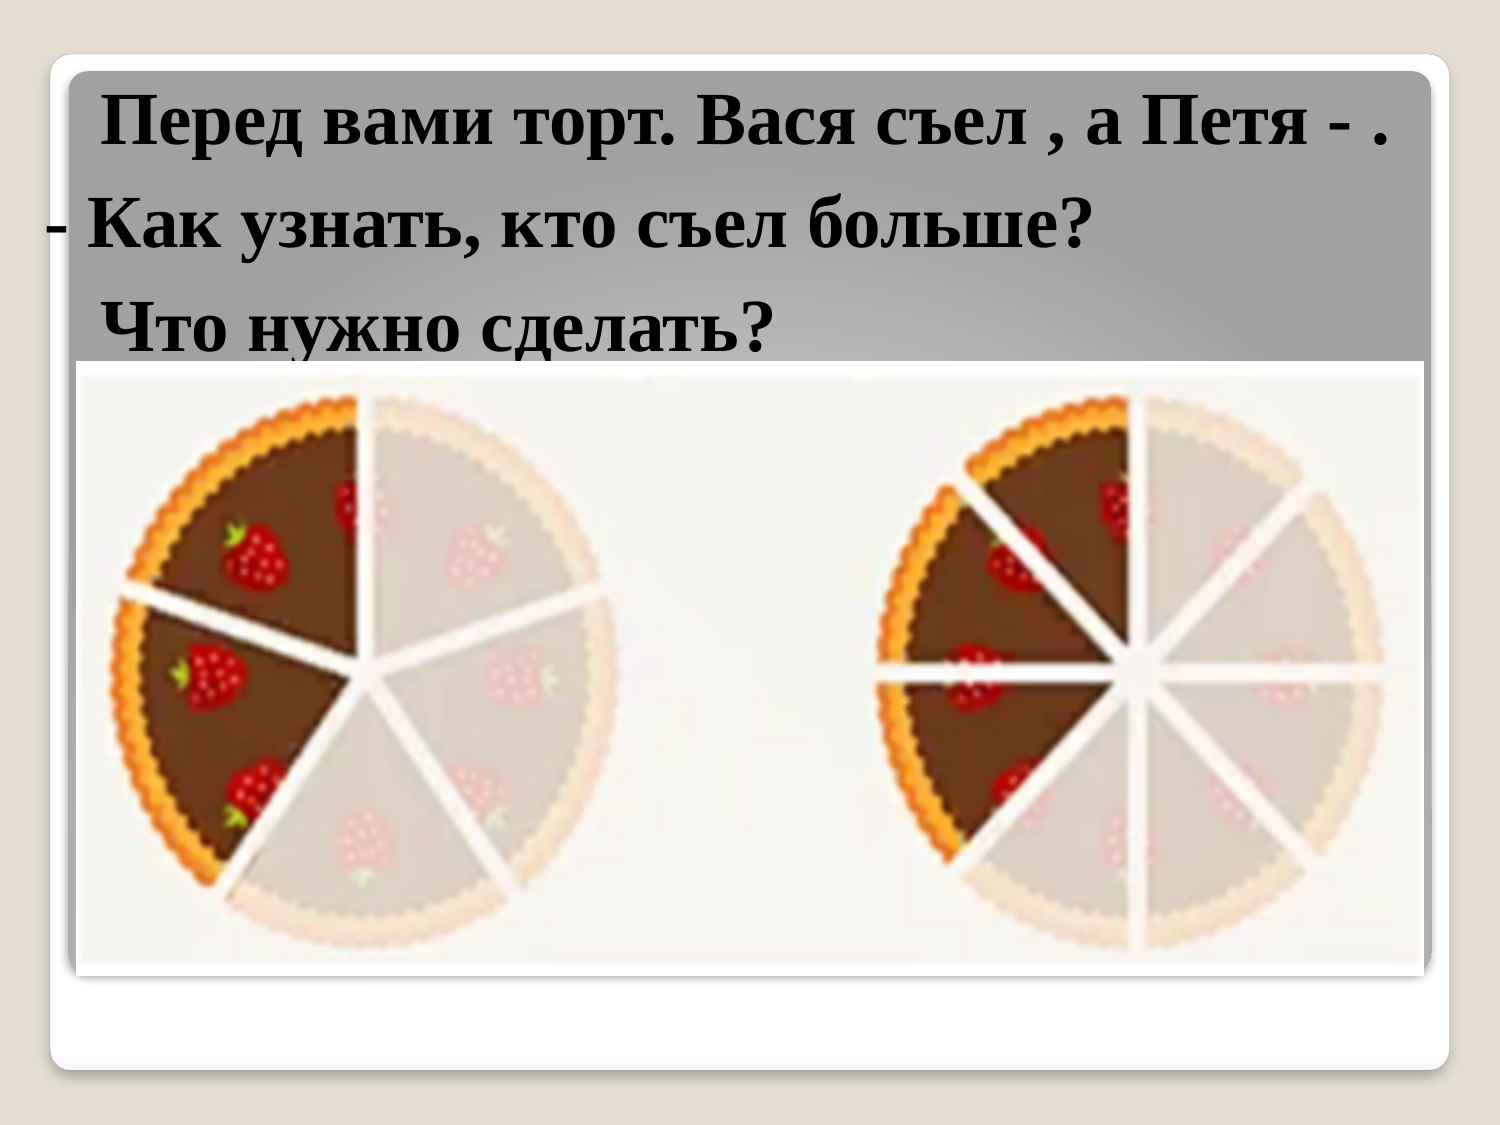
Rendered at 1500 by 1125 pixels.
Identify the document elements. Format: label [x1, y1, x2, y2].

list [76, 361, 1424, 977]
